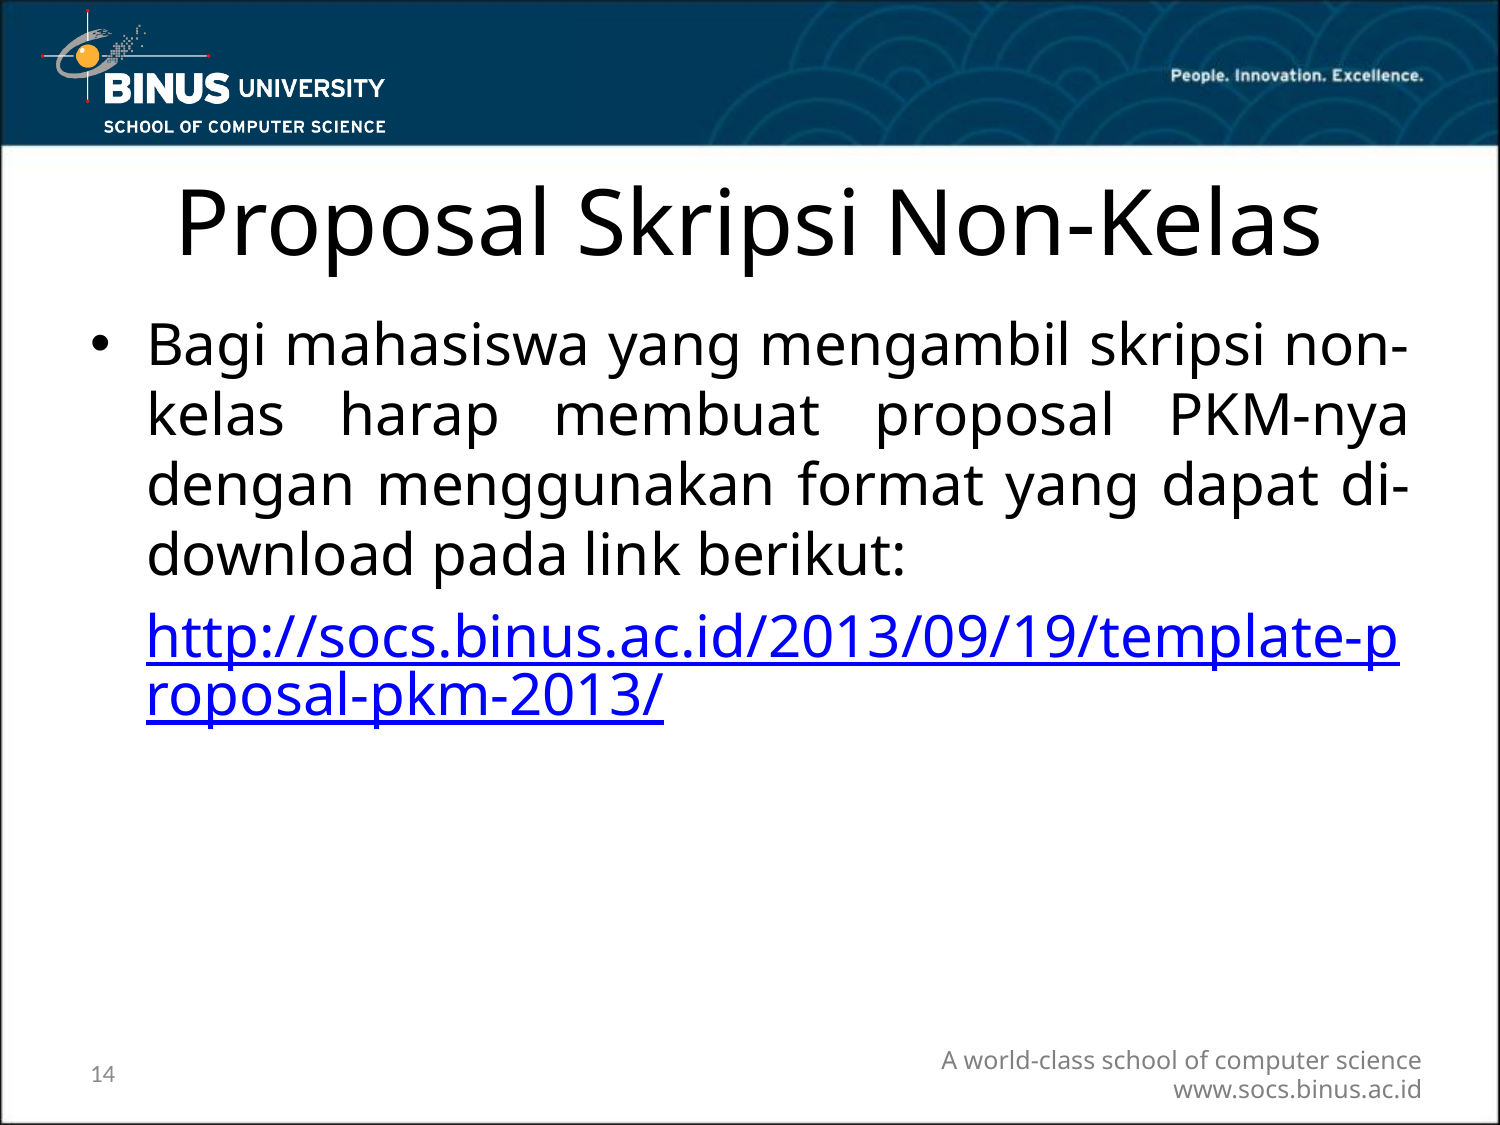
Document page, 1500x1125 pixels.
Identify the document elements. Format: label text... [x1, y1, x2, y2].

slide_number 14 [75, 1042, 425, 1103]
picture [0, 0, 1500, 1125]
list Bagi mahasiswa yang mengambil skripsi non-kelas harap membuat proposal PKM-nya dengan menggunakan format yang dapat di-download pada link berikut: http://socs.binus.ac.id/2013/09/19/template-proposal-pkm-2013/ [75, 299, 1425, 1005]
title Proposal Skripsi Non-Kelas [75, 149, 1425, 288]
